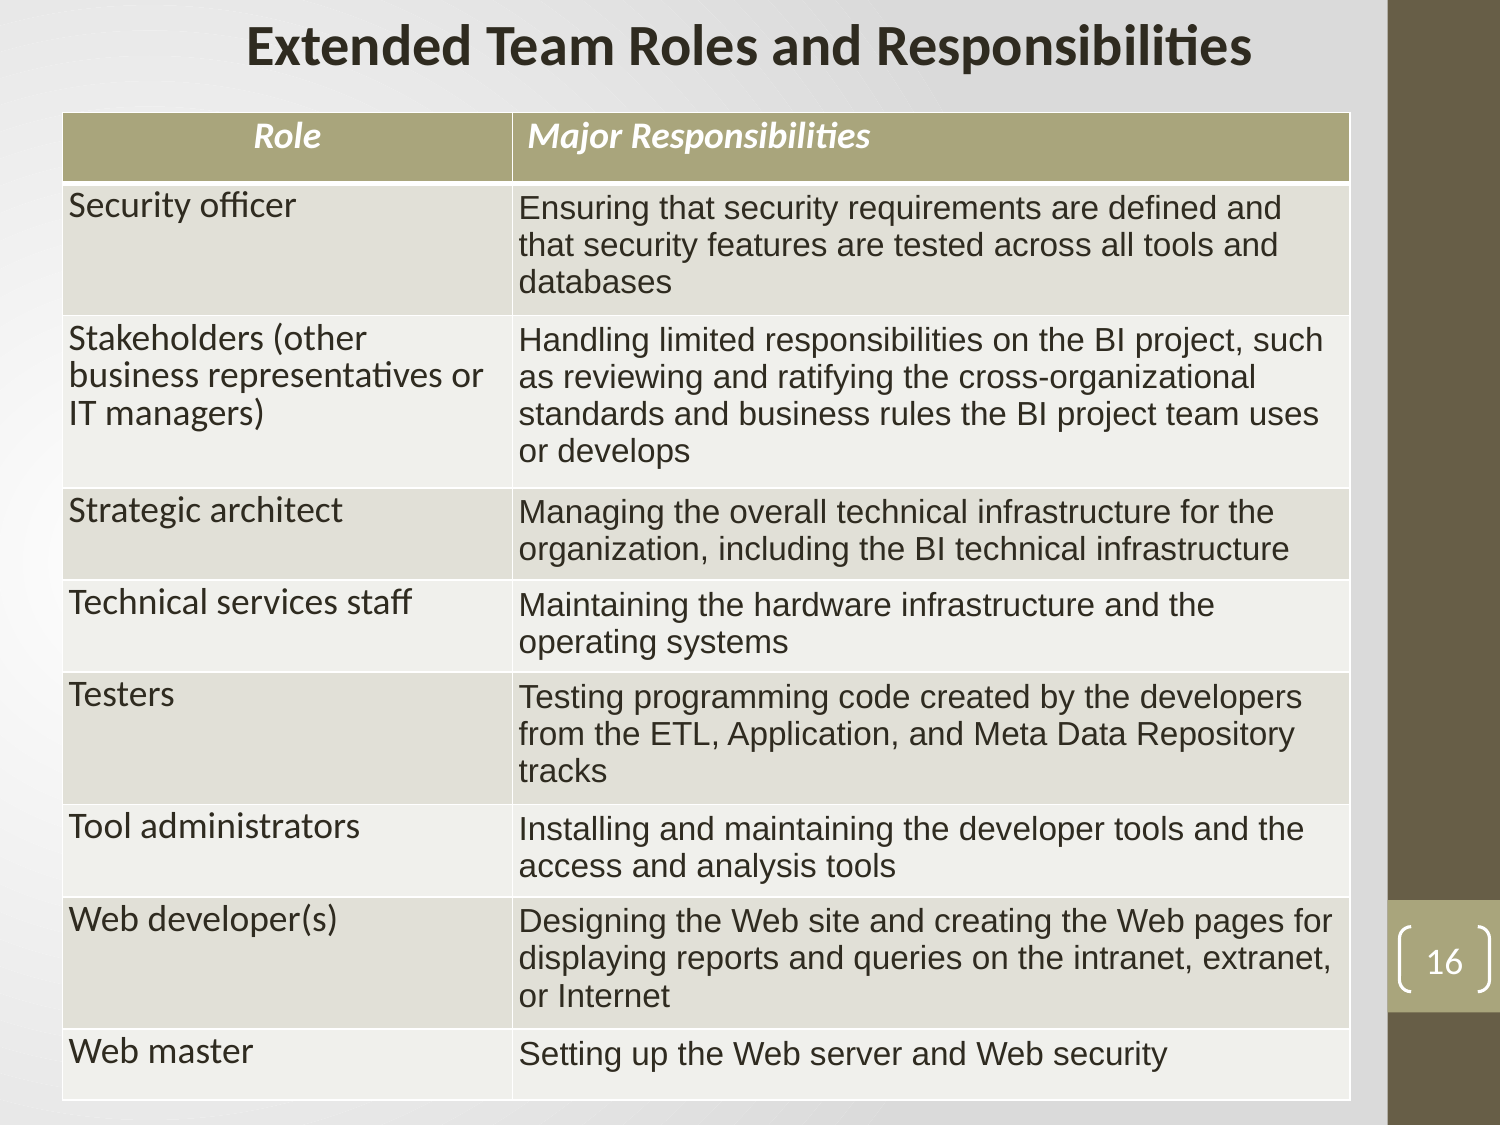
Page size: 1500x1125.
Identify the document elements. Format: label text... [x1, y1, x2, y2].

table_header Role [63, 113, 512, 181]
table_cell Web master [63, 1030, 512, 1099]
table_cell Ensuring that security requirements are defined and that security features are tested across all tools and databases [513, 186, 1349, 315]
table_cell Maintaining the hardware infrastructure and the operating systems [513, 581, 1349, 671]
table_cell Stakeholders (other business representatives or IT managers) [63, 316, 512, 487]
table_cell Security officer [63, 186, 512, 315]
text_box Extended Team Roles and Responsibilities [231, 0, 1268, 85]
table_cell Managing the overall technical infrastructure for the organization, including the BI technical infrastructure [513, 489, 1349, 579]
table_header Major Responsibilities [513, 113, 1349, 181]
table_cell Strategic architect [63, 489, 512, 579]
table_cell Technical services staff [63, 581, 512, 671]
slide_number 16 [1397, 925, 1492, 994]
table_cell Testers [63, 673, 512, 804]
table_cell Web developer(s) [63, 898, 512, 1028]
table_cell Designing the Web site and creating the Web pages for displaying reports and queries on the intranet, extranet, or Internet [513, 898, 1349, 1028]
table_cell Setting up the Web server and Web security [513, 1030, 1349, 1099]
table_cell Handling limited responsibilities on the BI project, such as reviewing and ratifying the cross-organizational standards and business rules the BI project team uses or develops [513, 316, 1349, 487]
table_cell Installing and maintaining the developer tools and the access and analysis tools [513, 805, 1349, 896]
table_cell Testing programming code created by the developers from the ETL, Application, and Meta Data Repository tracks [513, 673, 1349, 804]
table_cell Tool administrators [63, 805, 512, 896]
